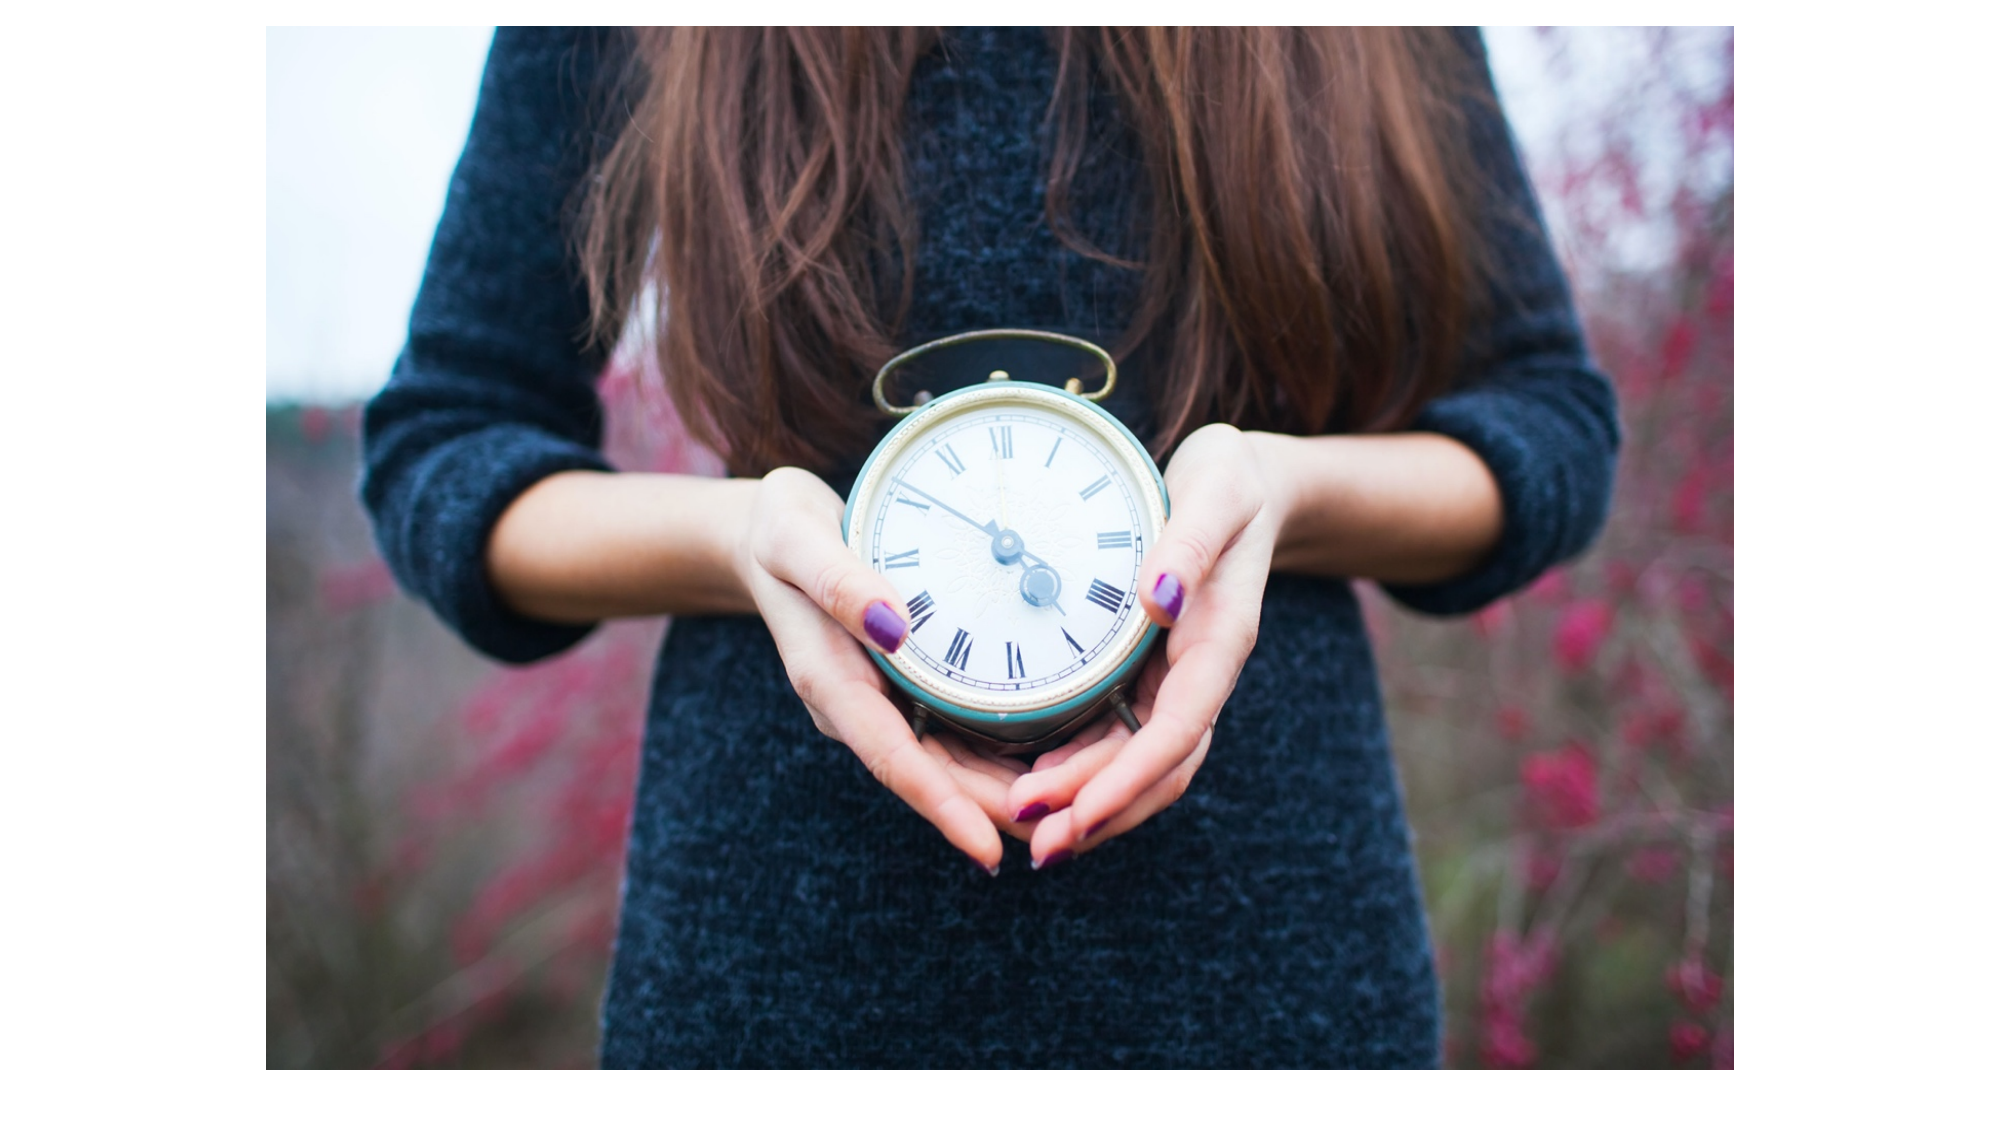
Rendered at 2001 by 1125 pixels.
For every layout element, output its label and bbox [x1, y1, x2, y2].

list [266, 27, 1734, 1070]
